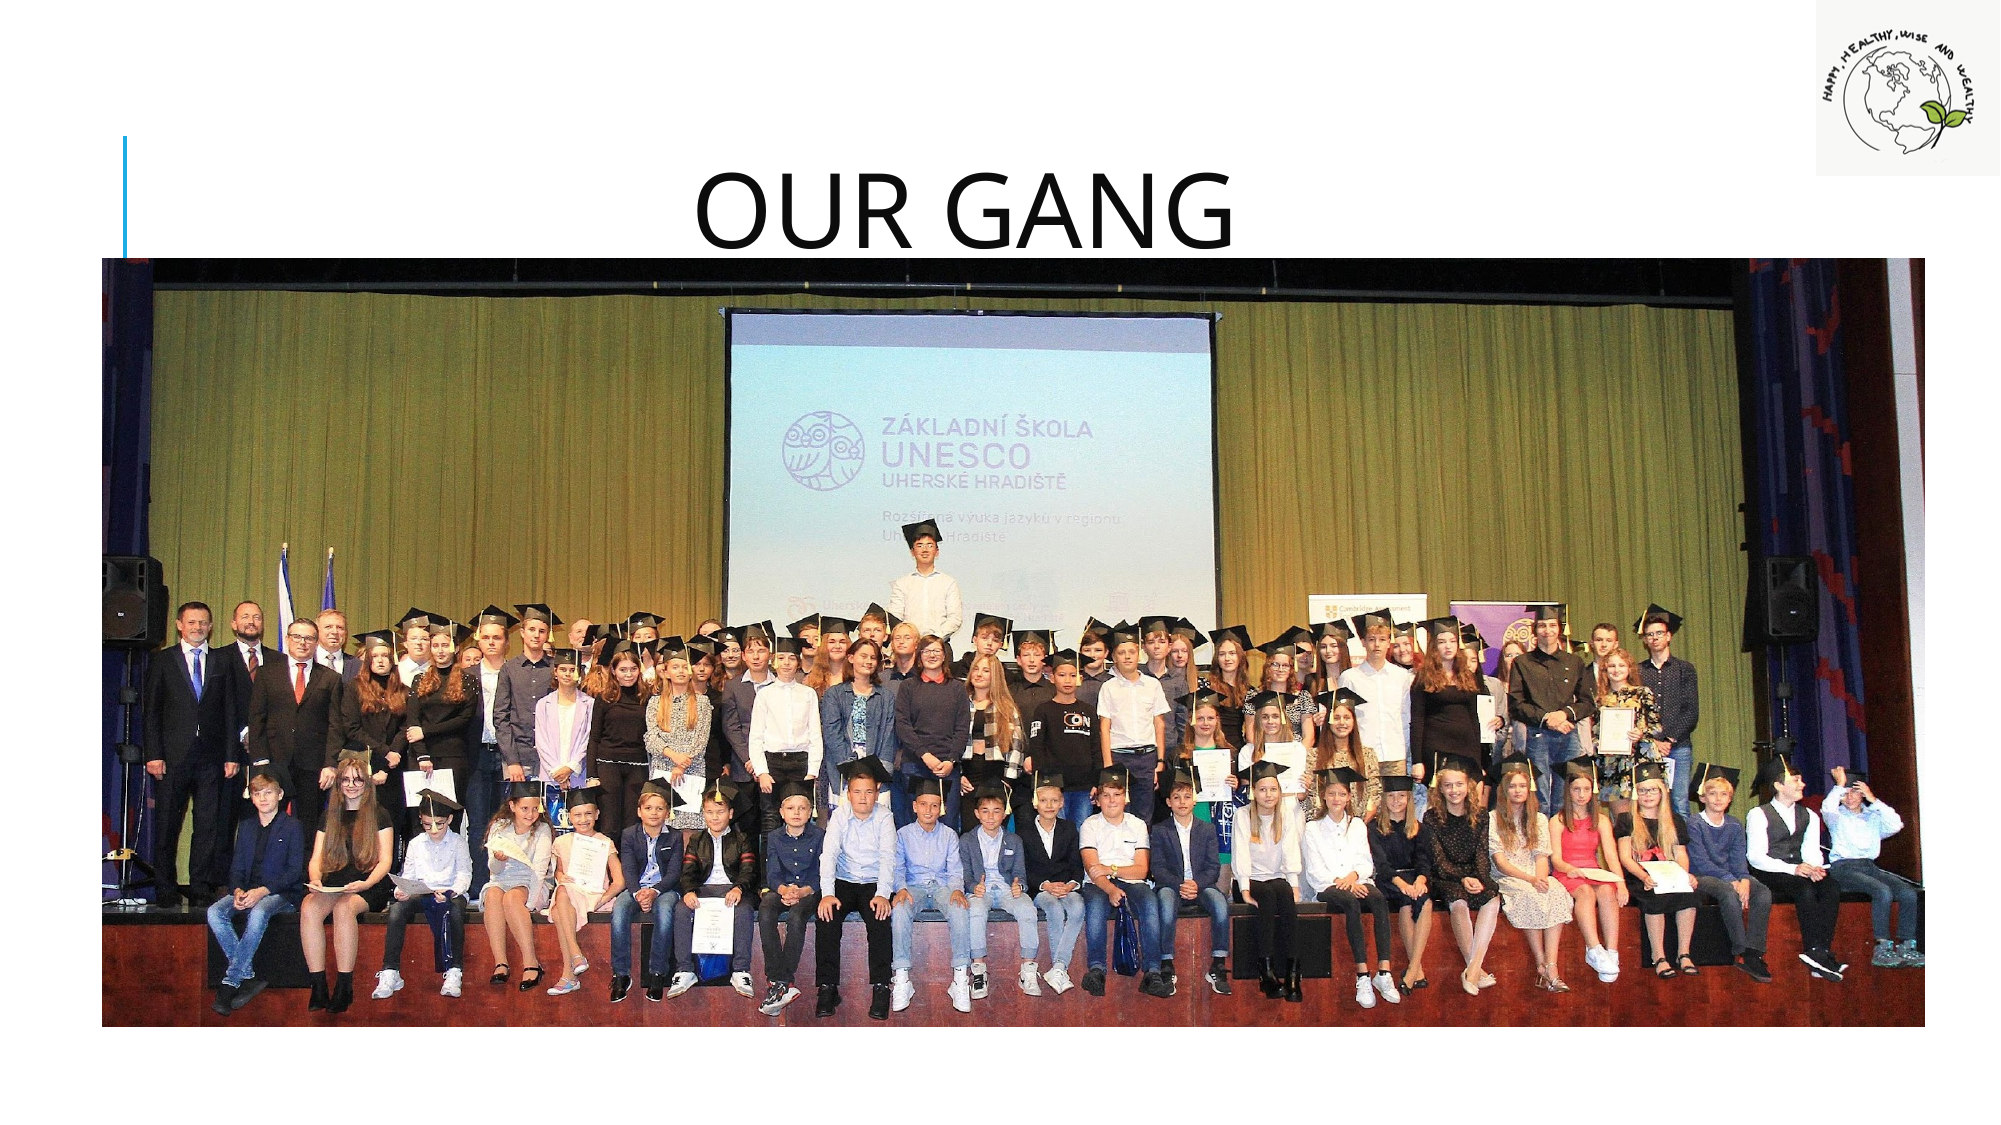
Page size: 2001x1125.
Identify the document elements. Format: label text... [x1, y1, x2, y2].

picture [1815, 0, 2000, 177]
picture [102, 258, 1925, 1027]
title OUR GANG [168, 96, 1763, 255]
